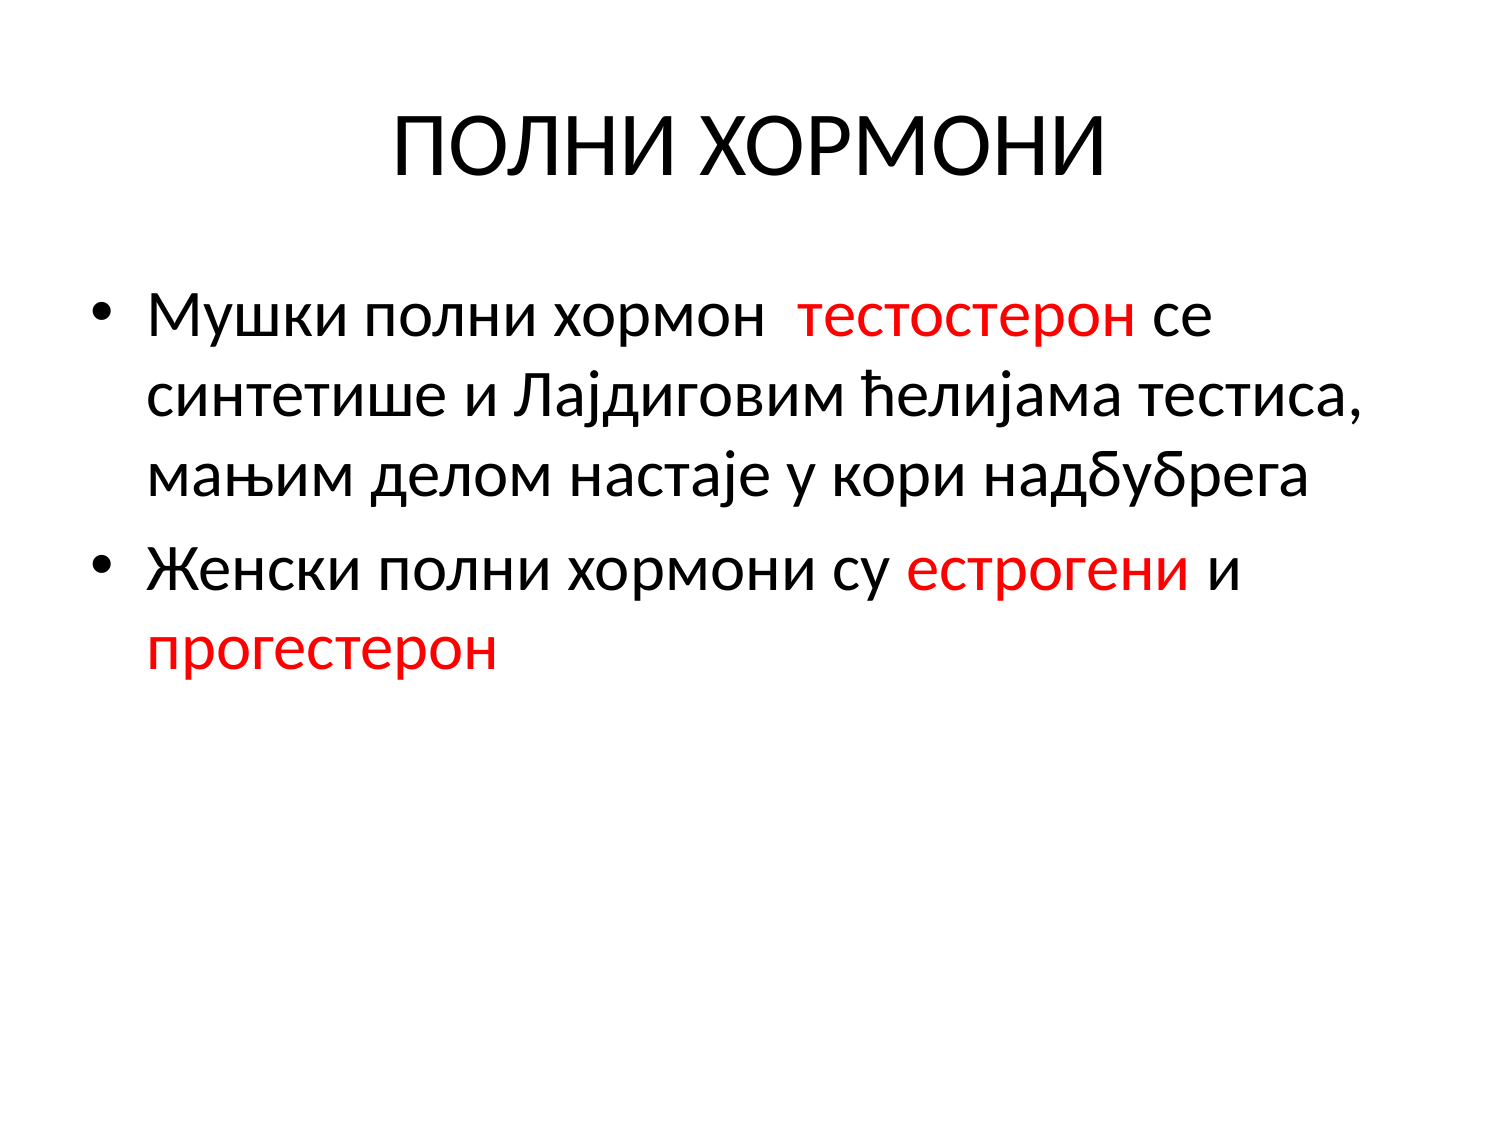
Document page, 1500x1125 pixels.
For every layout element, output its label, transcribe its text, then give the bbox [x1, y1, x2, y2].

title ПОЛНИ ХОРМОНИ [75, 45, 1425, 233]
list Мушки полни хормон тестостерон се синтетише и Лајдиговим ћелијама тестиса, мањим делом настаје у кори надбубрега Женски полни хормони су естрогени и прогестерон [75, 262, 1425, 1005]
